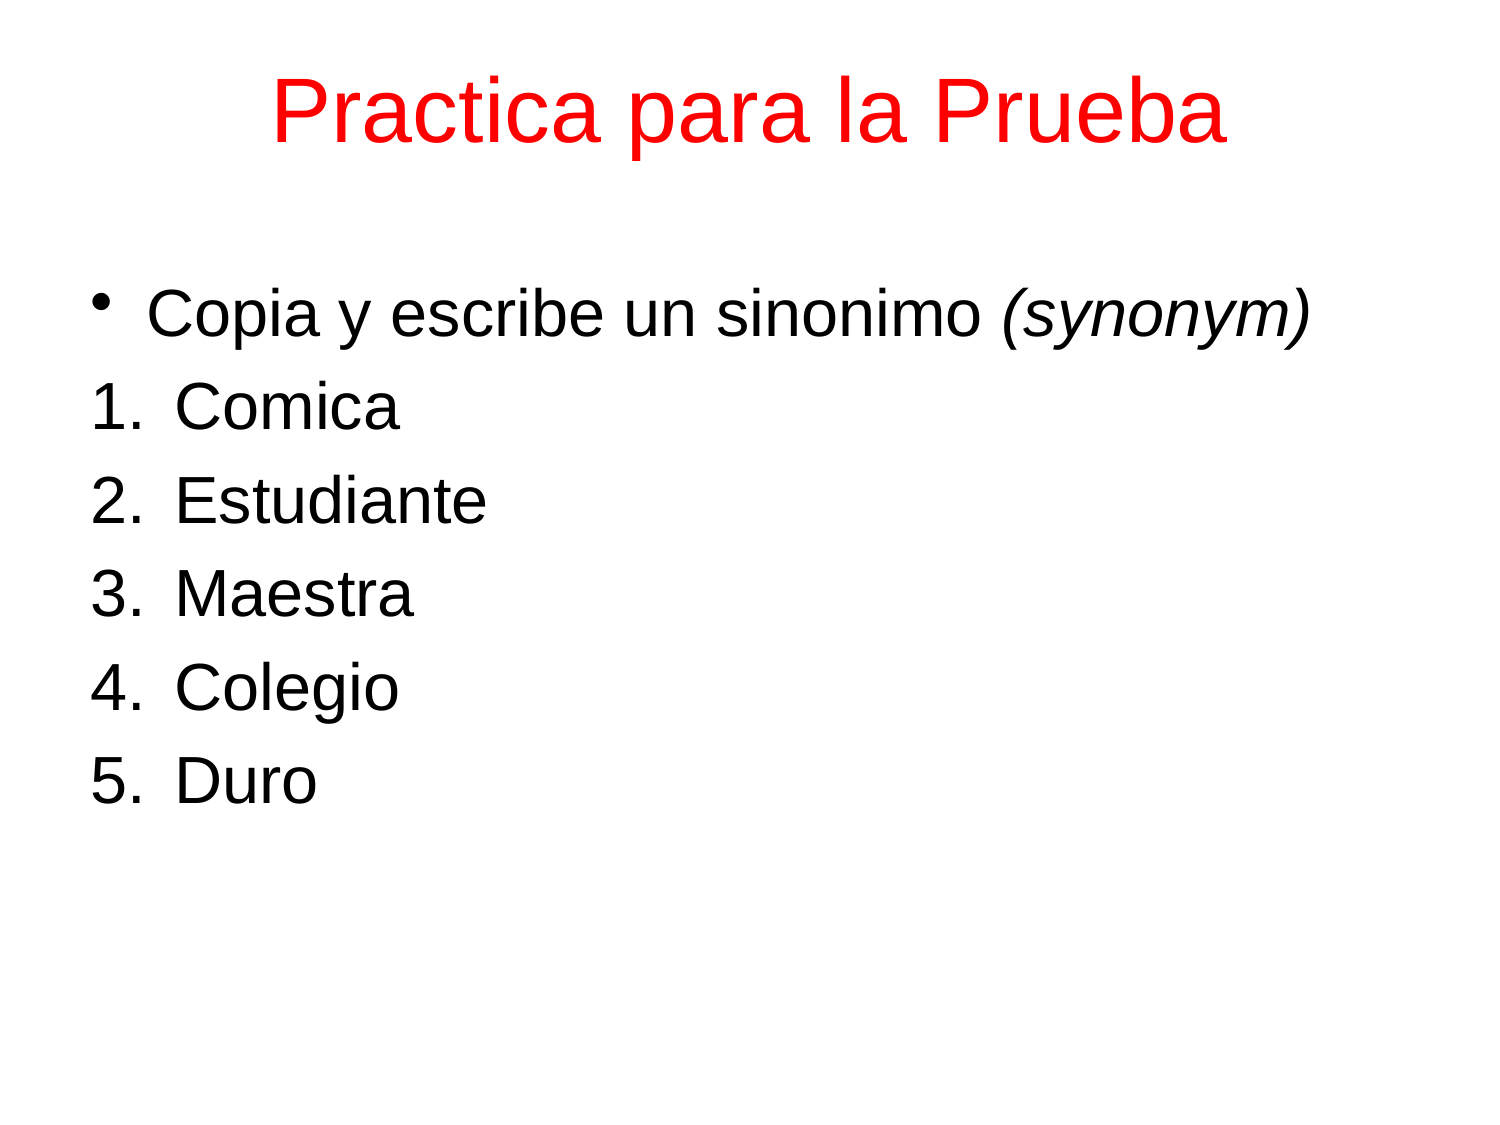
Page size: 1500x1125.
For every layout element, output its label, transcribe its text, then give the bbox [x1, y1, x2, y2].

text_box Practica para la Prueba [74, 12, 1425, 200]
list Copia y escribe un sinonimo (synonym) Comica Estudiante Maestra Colegio Duro [75, 262, 1425, 1005]
